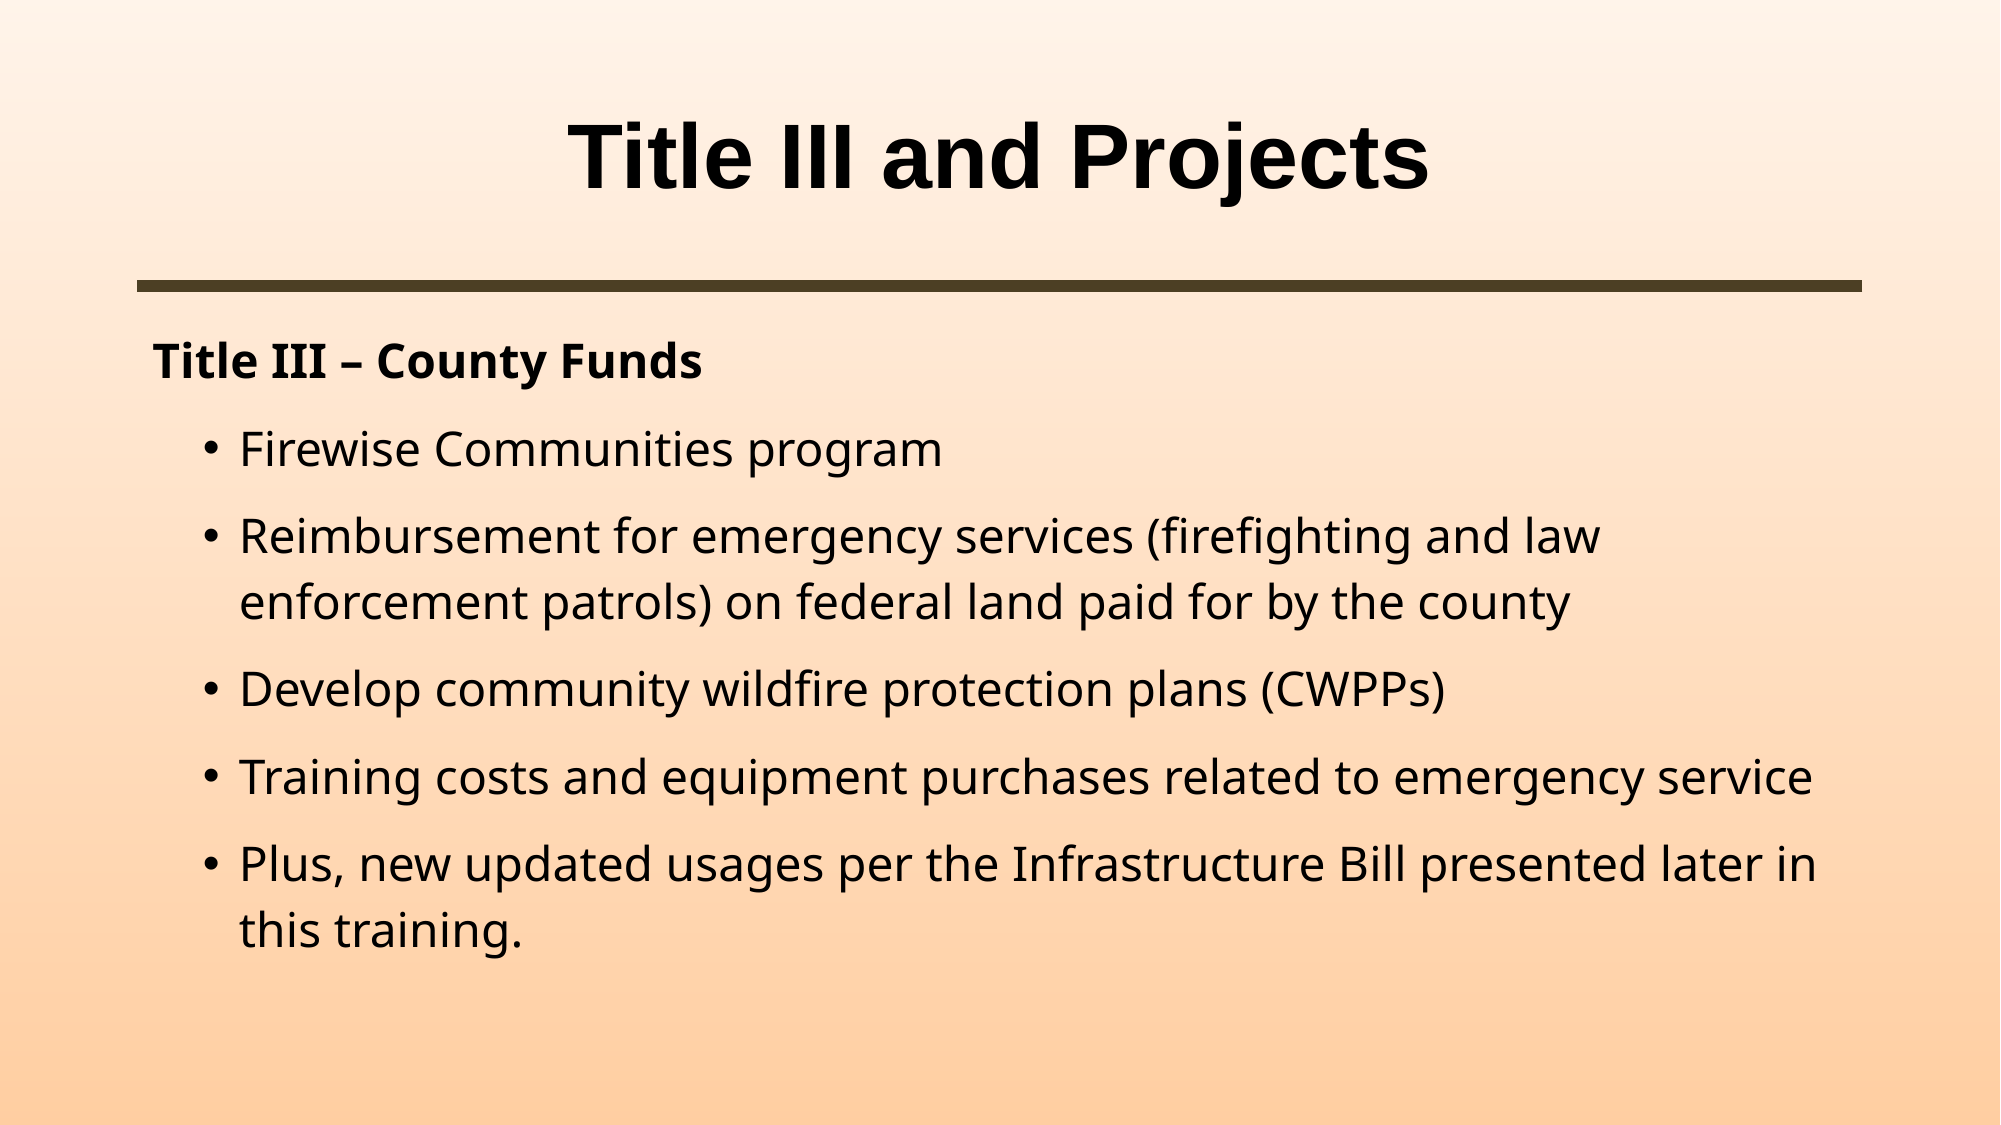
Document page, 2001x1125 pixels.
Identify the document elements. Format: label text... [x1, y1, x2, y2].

title Title III and Projects [137, 101, 1863, 262]
list Title III – County Funds Firewise Communities program Reimbursement for emergency services (firefighting and law enforcement patrols) on federal land paid for by the county Develop community wildfire protection plans (CWPPs) Training costs and equipment purchases related to emergency service Plus, new updated usages per the Infrastructure Bill presented later in this training. [137, 315, 1863, 1010]
